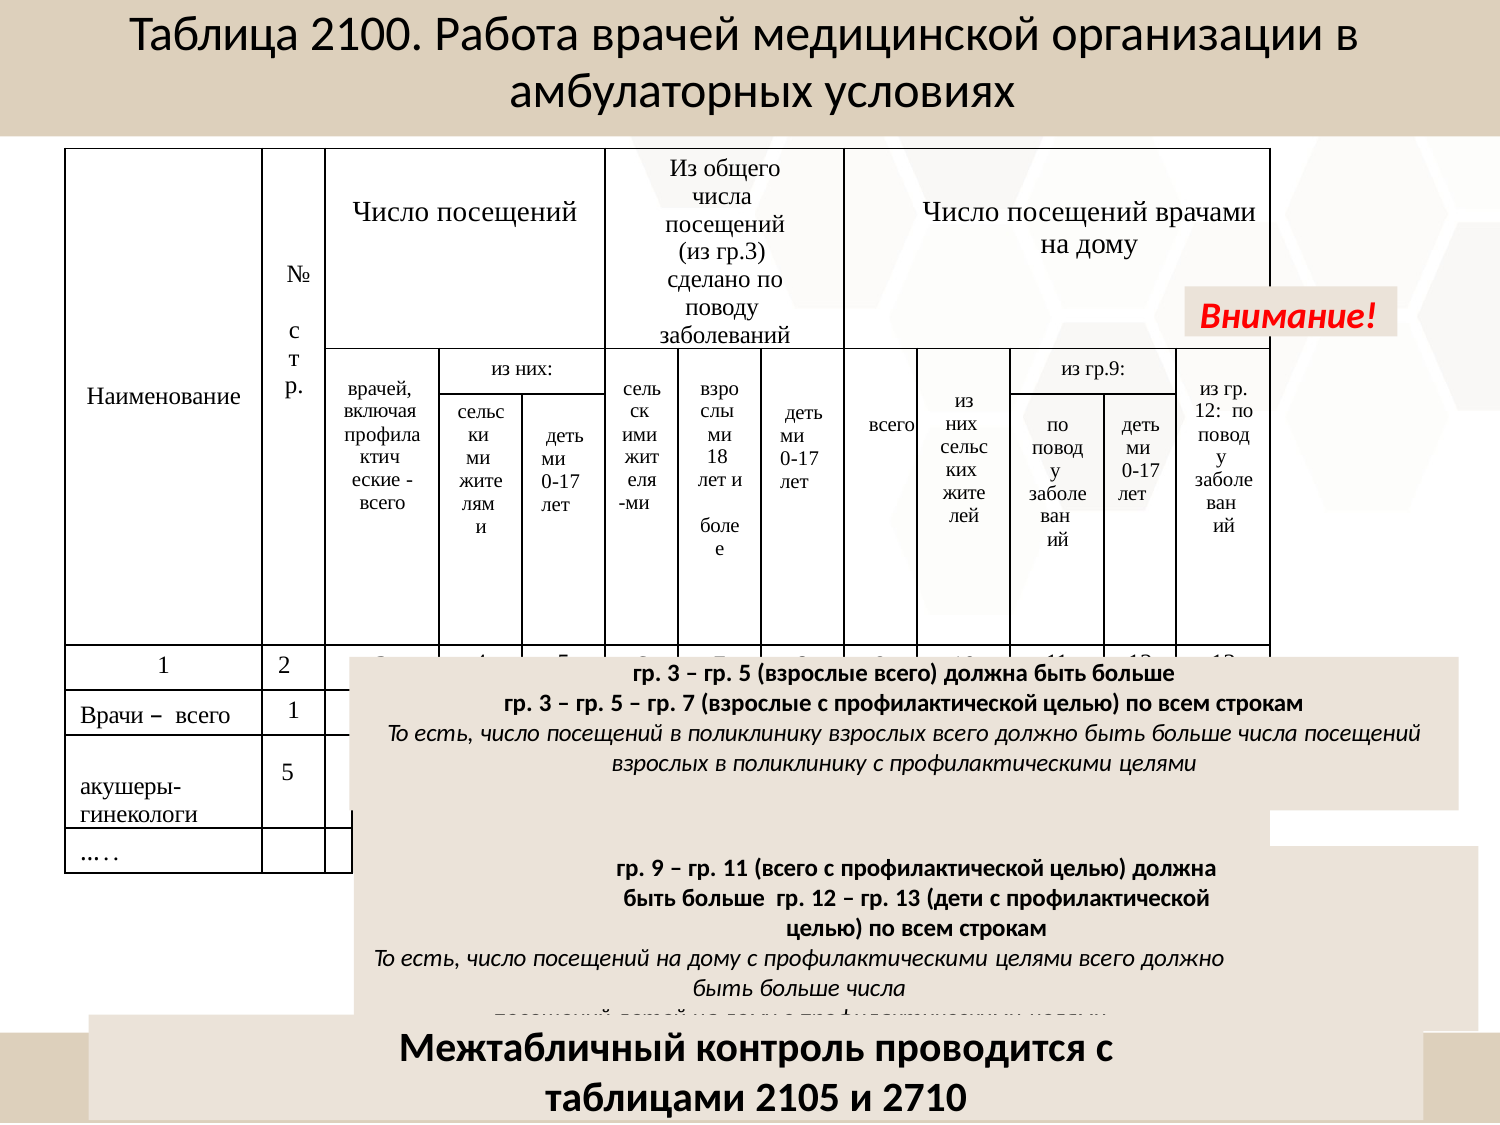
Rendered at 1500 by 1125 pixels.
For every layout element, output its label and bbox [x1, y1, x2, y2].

text_box [0, 0, 1500, 1125]
